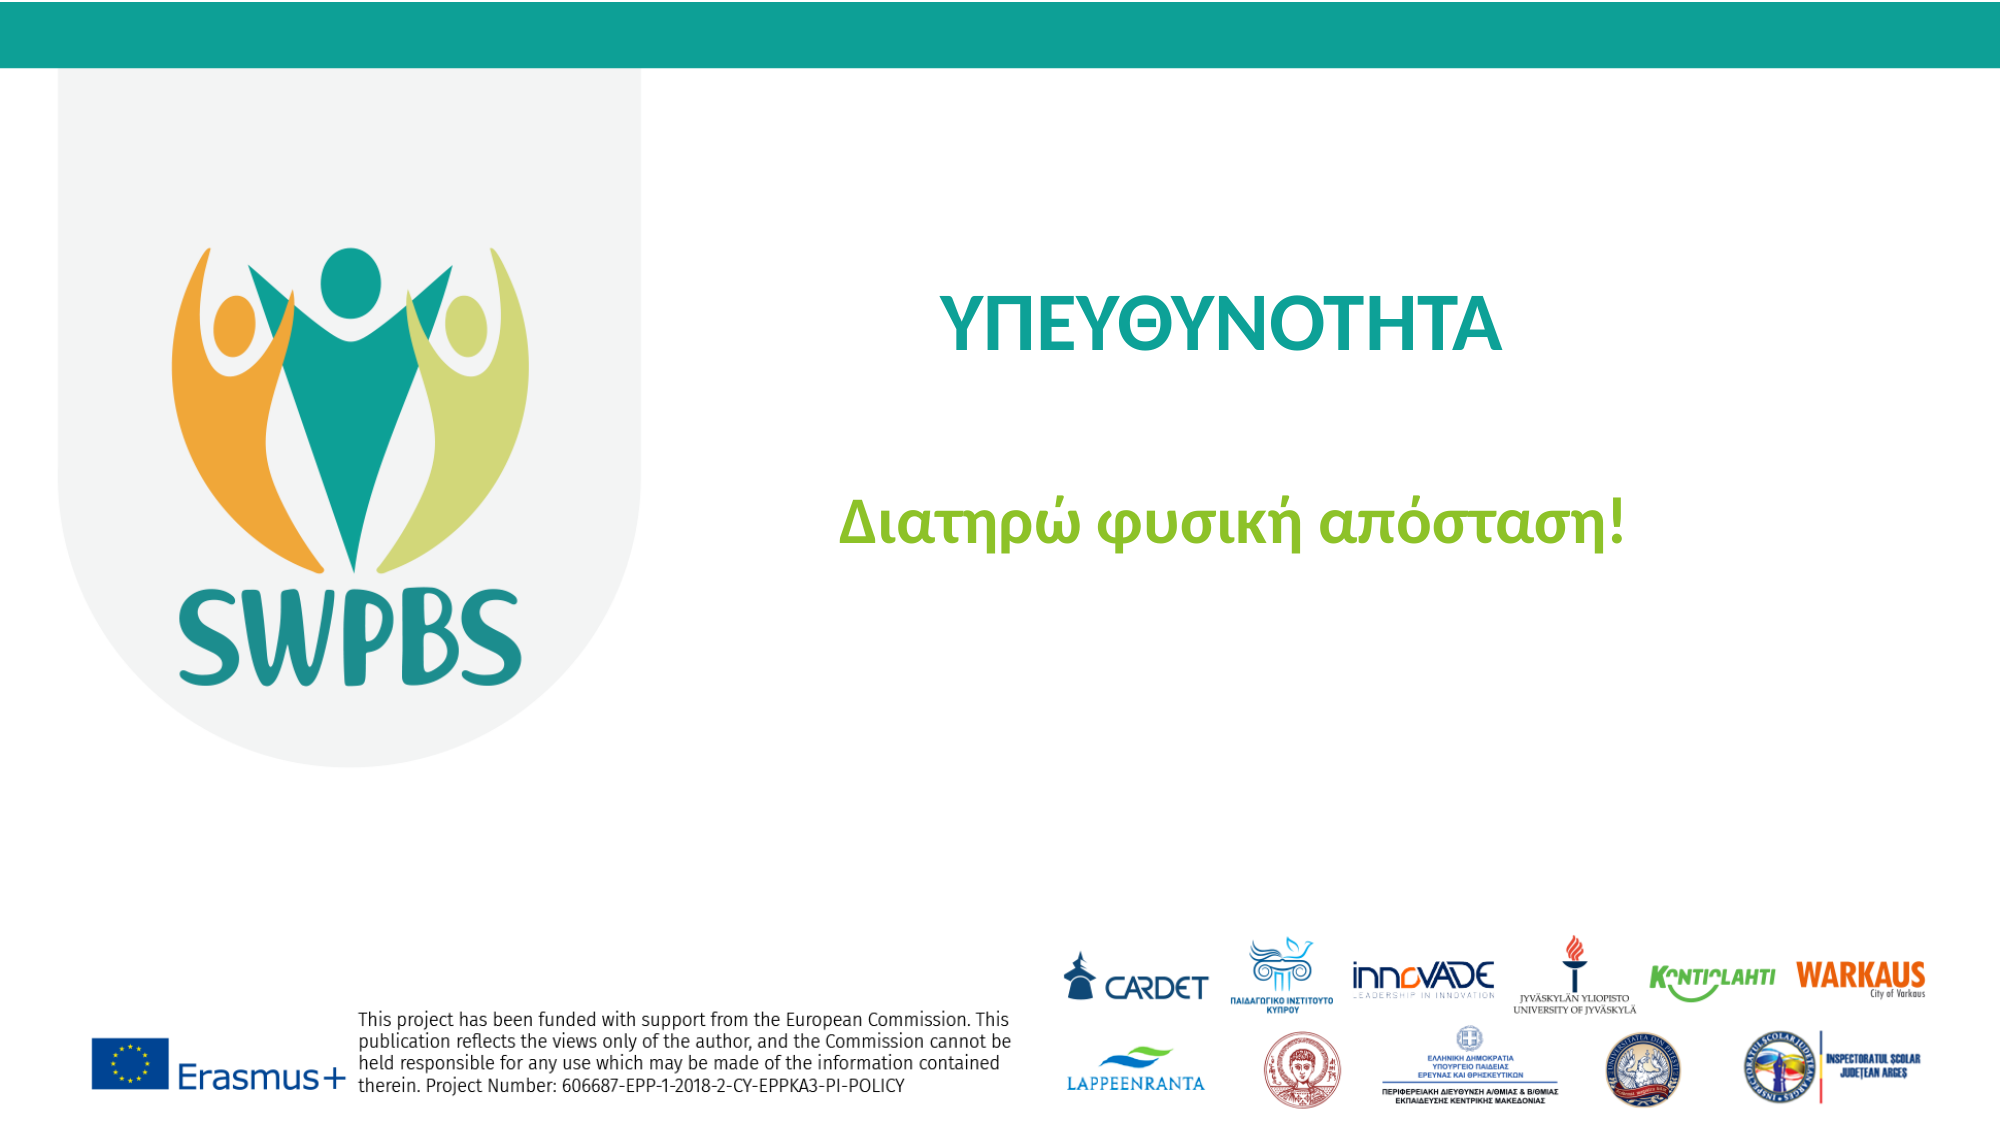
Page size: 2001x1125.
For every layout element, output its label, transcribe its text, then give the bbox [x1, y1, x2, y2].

list Διατηρώ φυσική απόσταση! [839, 494, 2000, 672]
list ΥΠΕΥΘΥΝΟΤΗΤΑ [940, 293, 2000, 471]
picture [0, 2, 2000, 1123]
